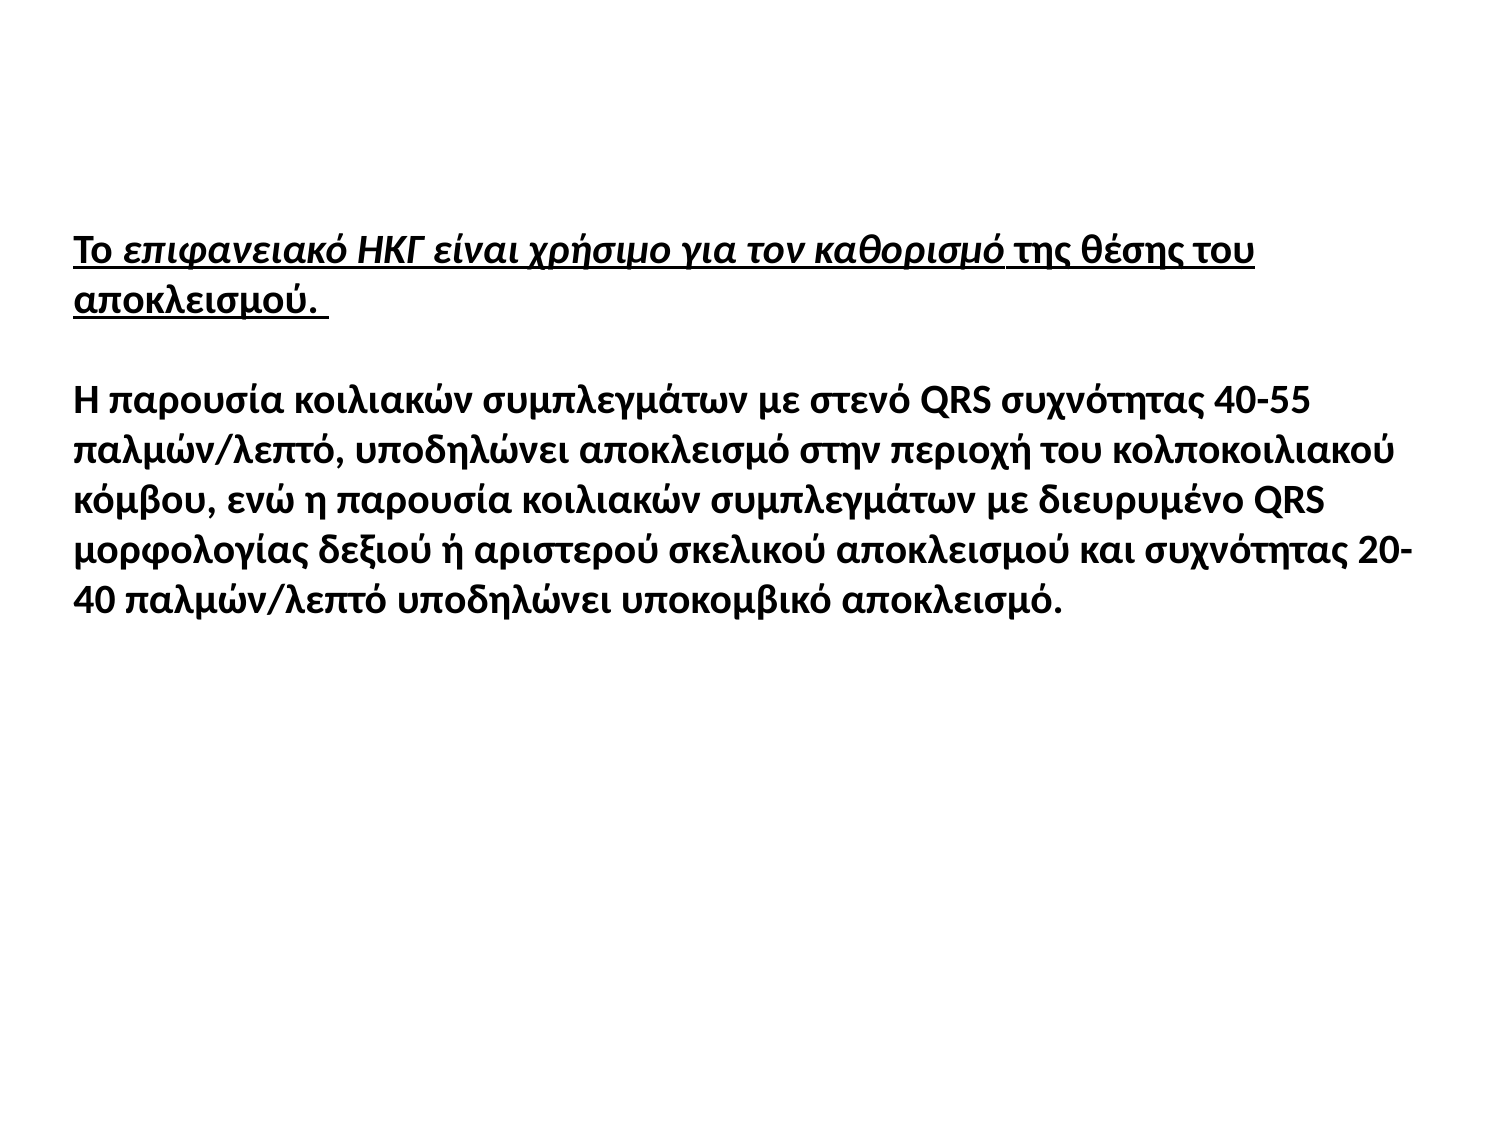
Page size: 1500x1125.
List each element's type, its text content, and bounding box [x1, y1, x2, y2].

text_box Το επιφανειακό ΗΚΓ είναι χρήσιμο για τον καθορισμό της θέσης του αποκλεισμού. Η παρουσία κοιλιακών συμπλεγμάτων με στενό QRS συχνότητας 40-55 παλμών/λεπτό, υποδηλώνει αποκλεισμό στην περιοχή του κολποκοιλιακού κόμβου, ενώ η παρουσία κοιλιακών συμπλεγμάτων με διευρυμένο QRS μορφολογίας δεξιού ή αριστερού σκελικού αποκλεισμού και συχνότητας 20-40 παλμών/λεπτό υποδηλώνει υποκομβικό αποκλεισμό. [58, 214, 1442, 629]
